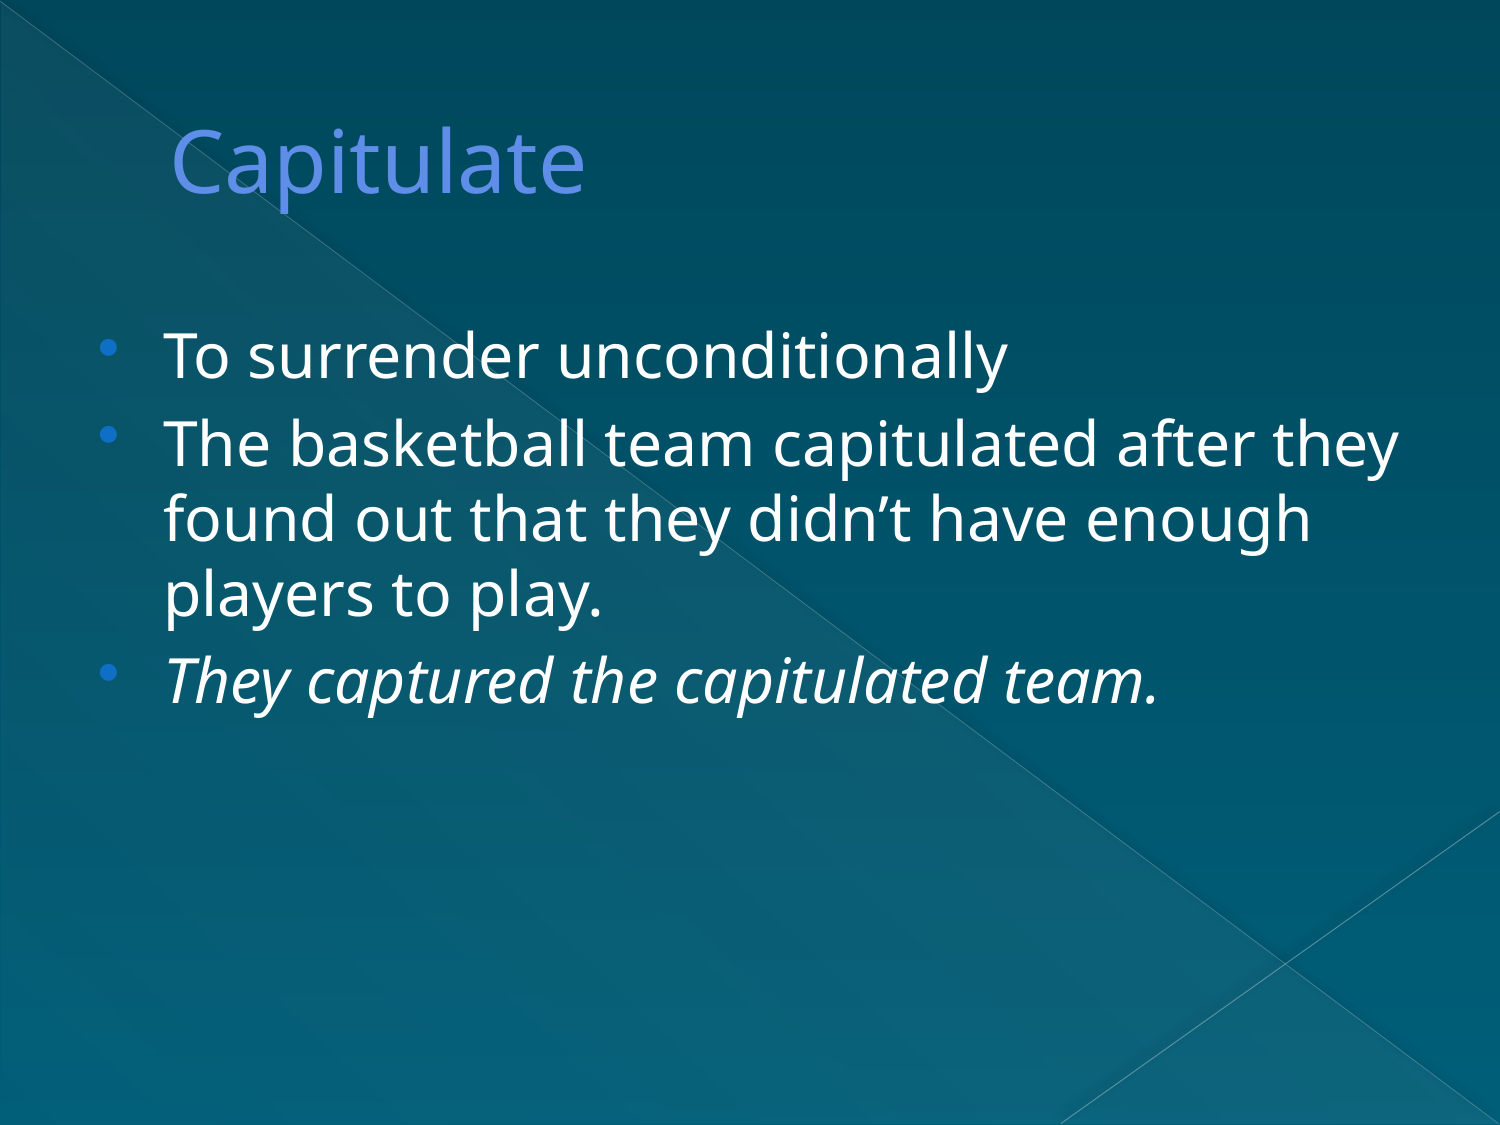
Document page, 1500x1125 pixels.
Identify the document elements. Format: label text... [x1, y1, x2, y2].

title Capitulate [75, 43, 1425, 274]
list To surrender unconditionally The basketball team capitulated after they found out that they didn’t have enough players to play. They captured the capitulated team. [75, 308, 1425, 1059]
